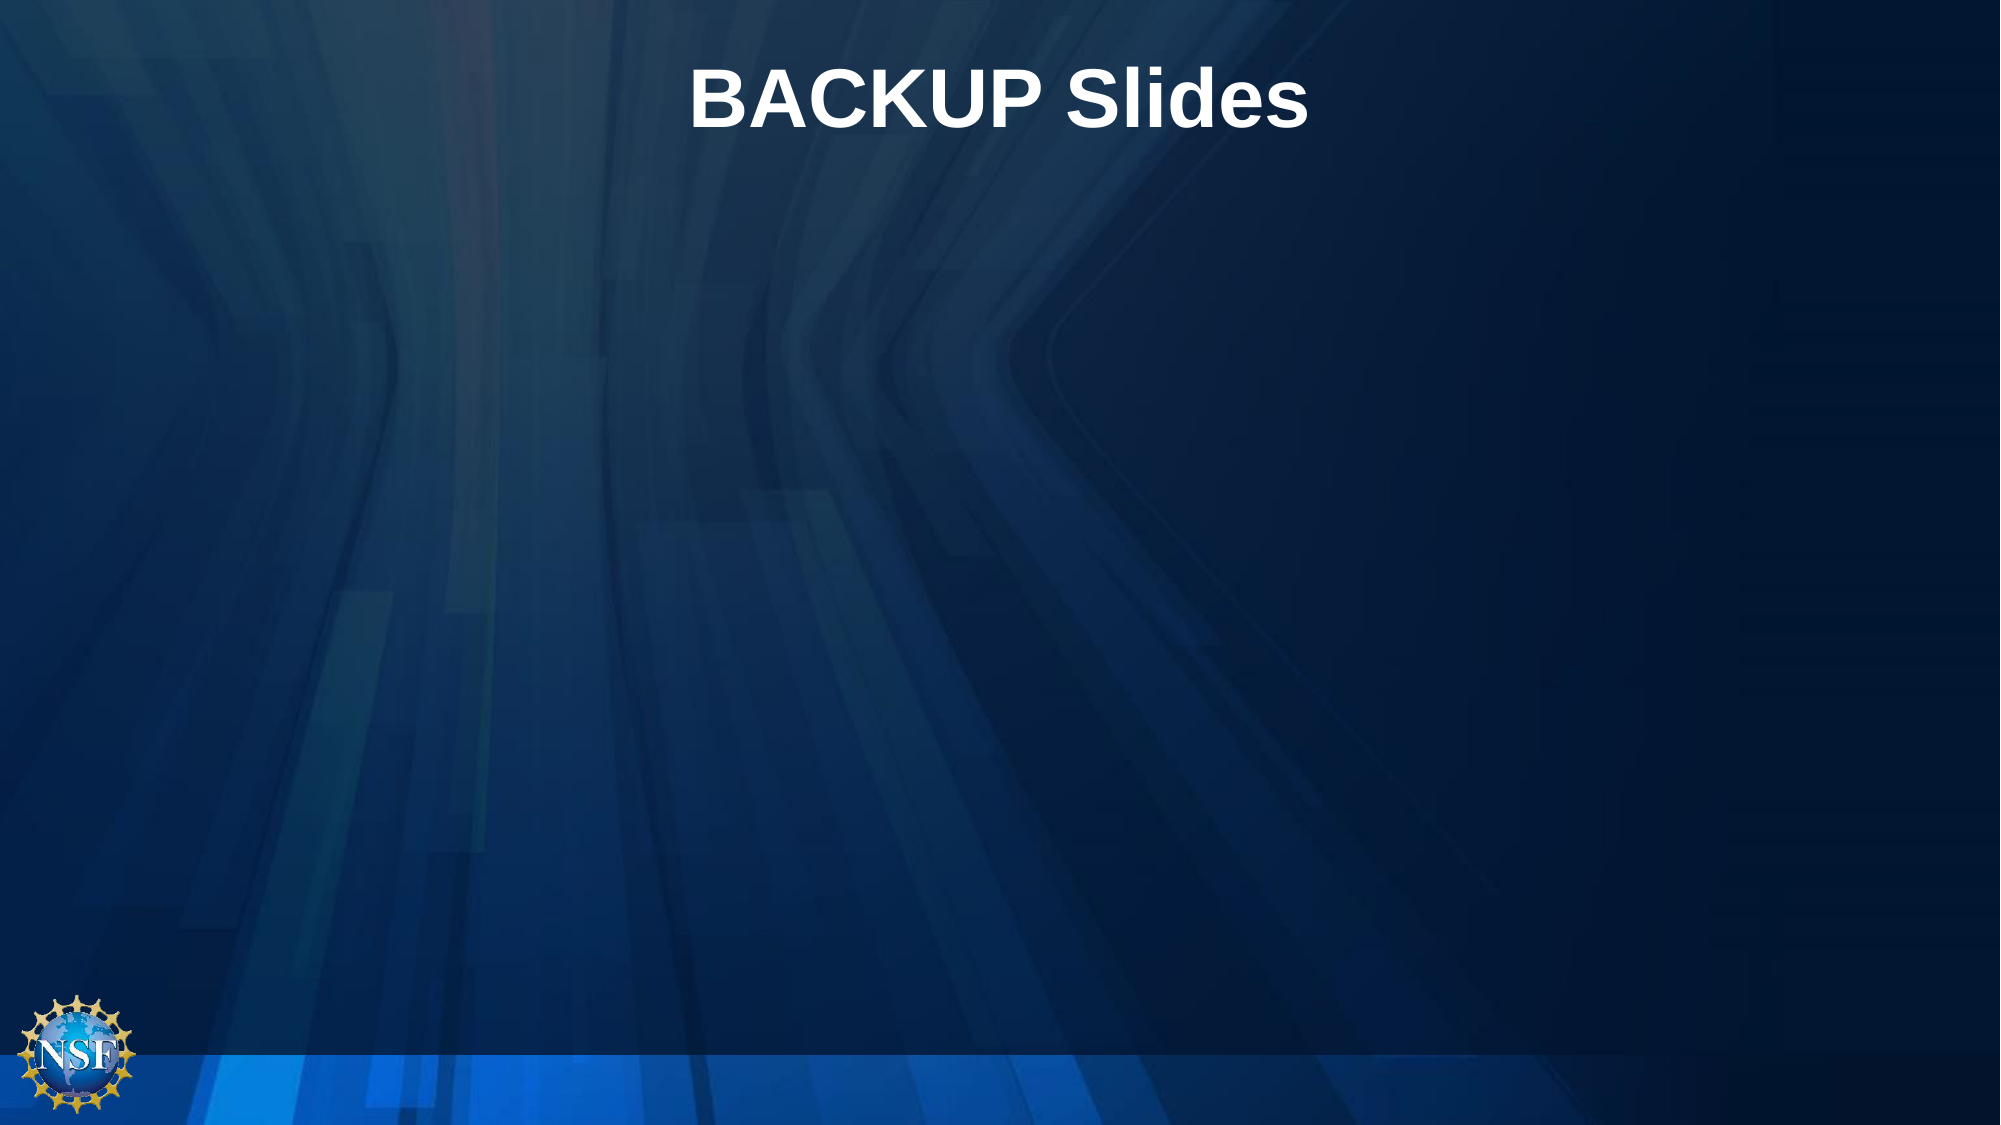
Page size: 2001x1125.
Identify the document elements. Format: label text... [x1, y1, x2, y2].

picture [0, 0, 2000, 1125]
title BACKUP Slides [210, 44, 1790, 146]
